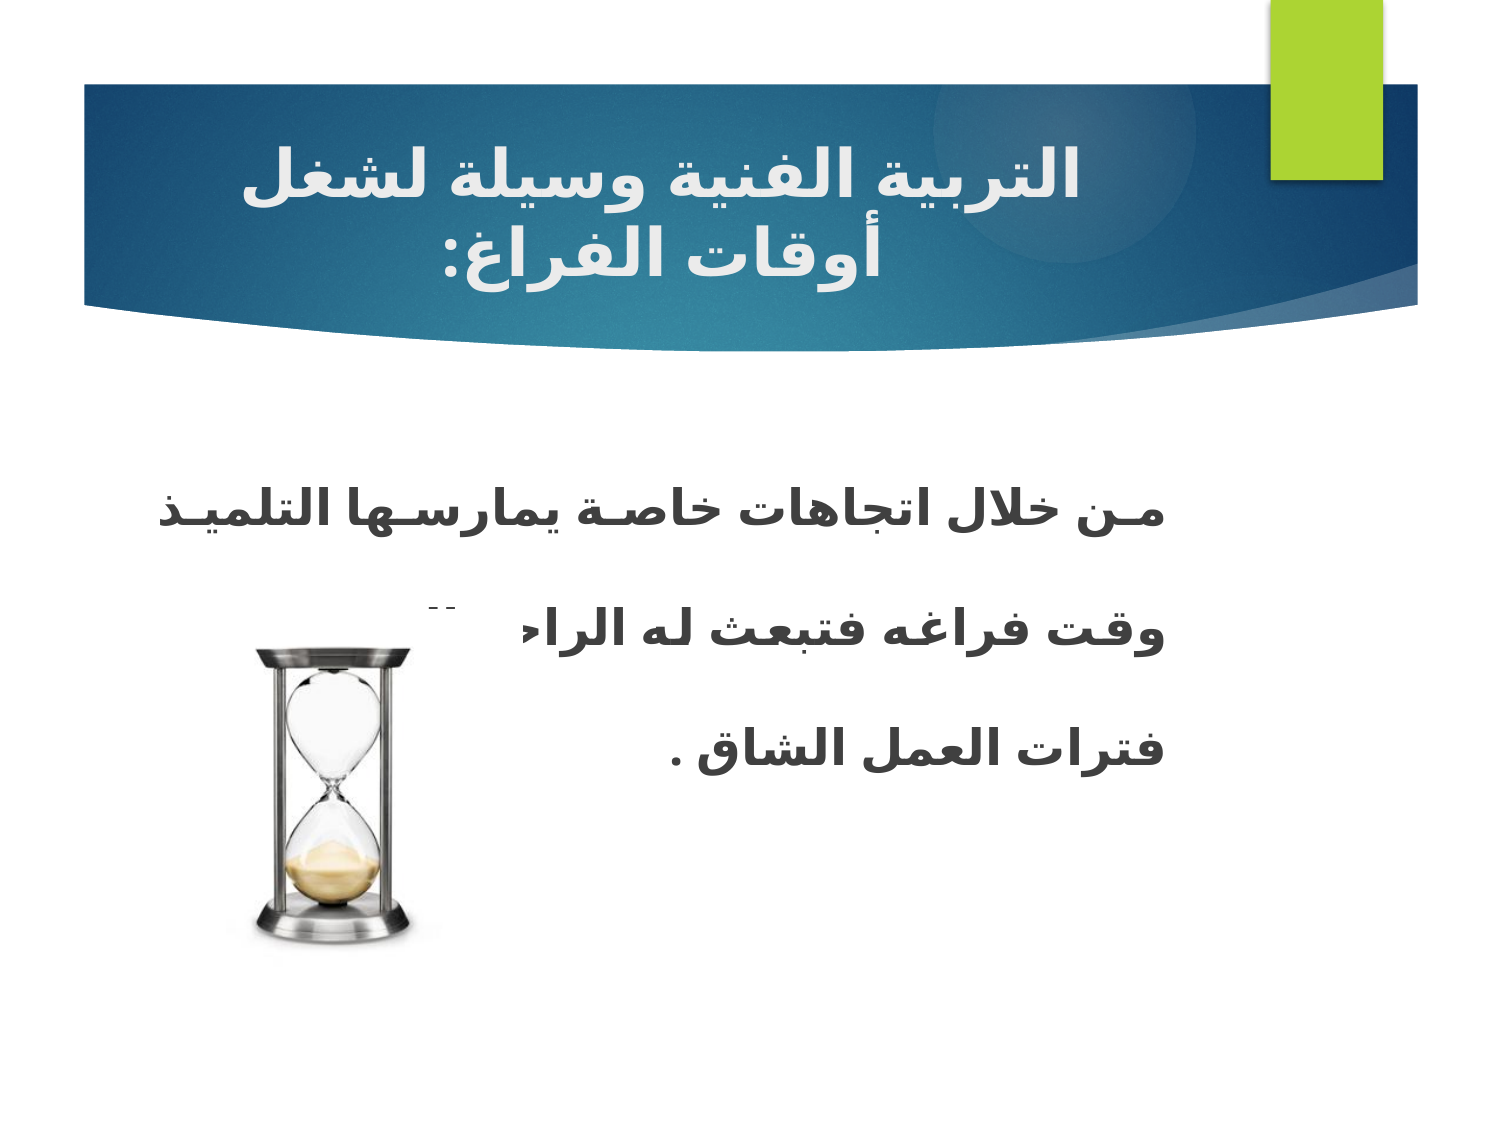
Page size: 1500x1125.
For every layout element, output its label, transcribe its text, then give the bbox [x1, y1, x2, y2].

title التربية الفنية وسيلة لشغل أوقات الفراغ: [142, 152, 1183, 269]
picture [141, 609, 524, 991]
list من خلال اتجاهات خاصة يمارسها التلميذ وقت فراغه فتبعث له الراحة النفسية بين فترات العمل الشاق . [142, 408, 1183, 988]
